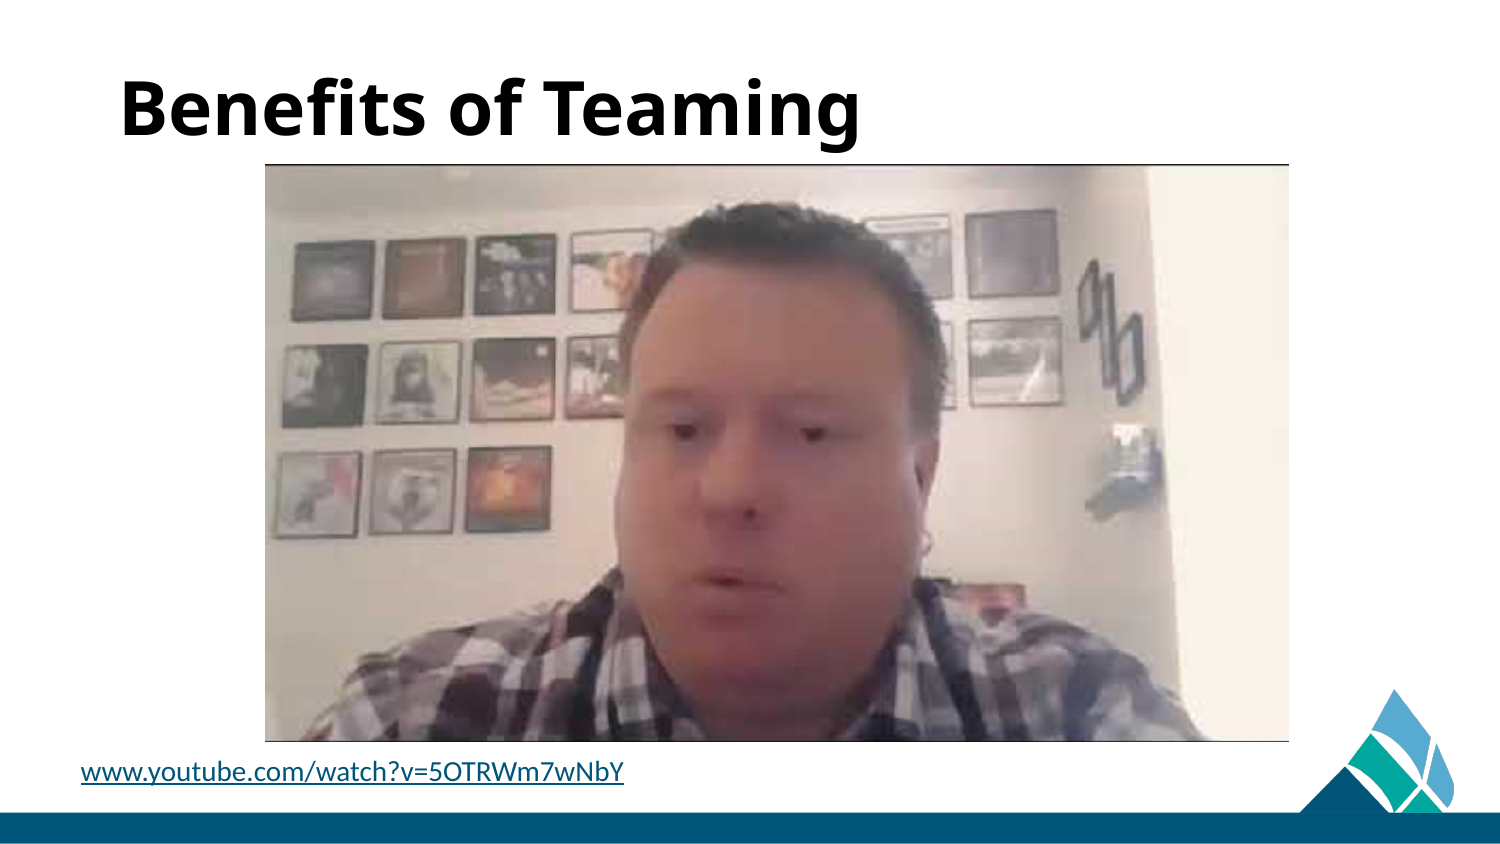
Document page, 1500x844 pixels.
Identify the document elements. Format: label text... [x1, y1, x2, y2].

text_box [264, 164, 1289, 743]
picture [1299, 802, 1308, 812]
text_box www.youtube.com/watch?v=5OTRWm7wNbY [65, 731, 1500, 802]
picture [1380, 802, 1454, 812]
title Benefits of Teaming [103, 44, 1397, 152]
picture [1299, 689, 1454, 731]
